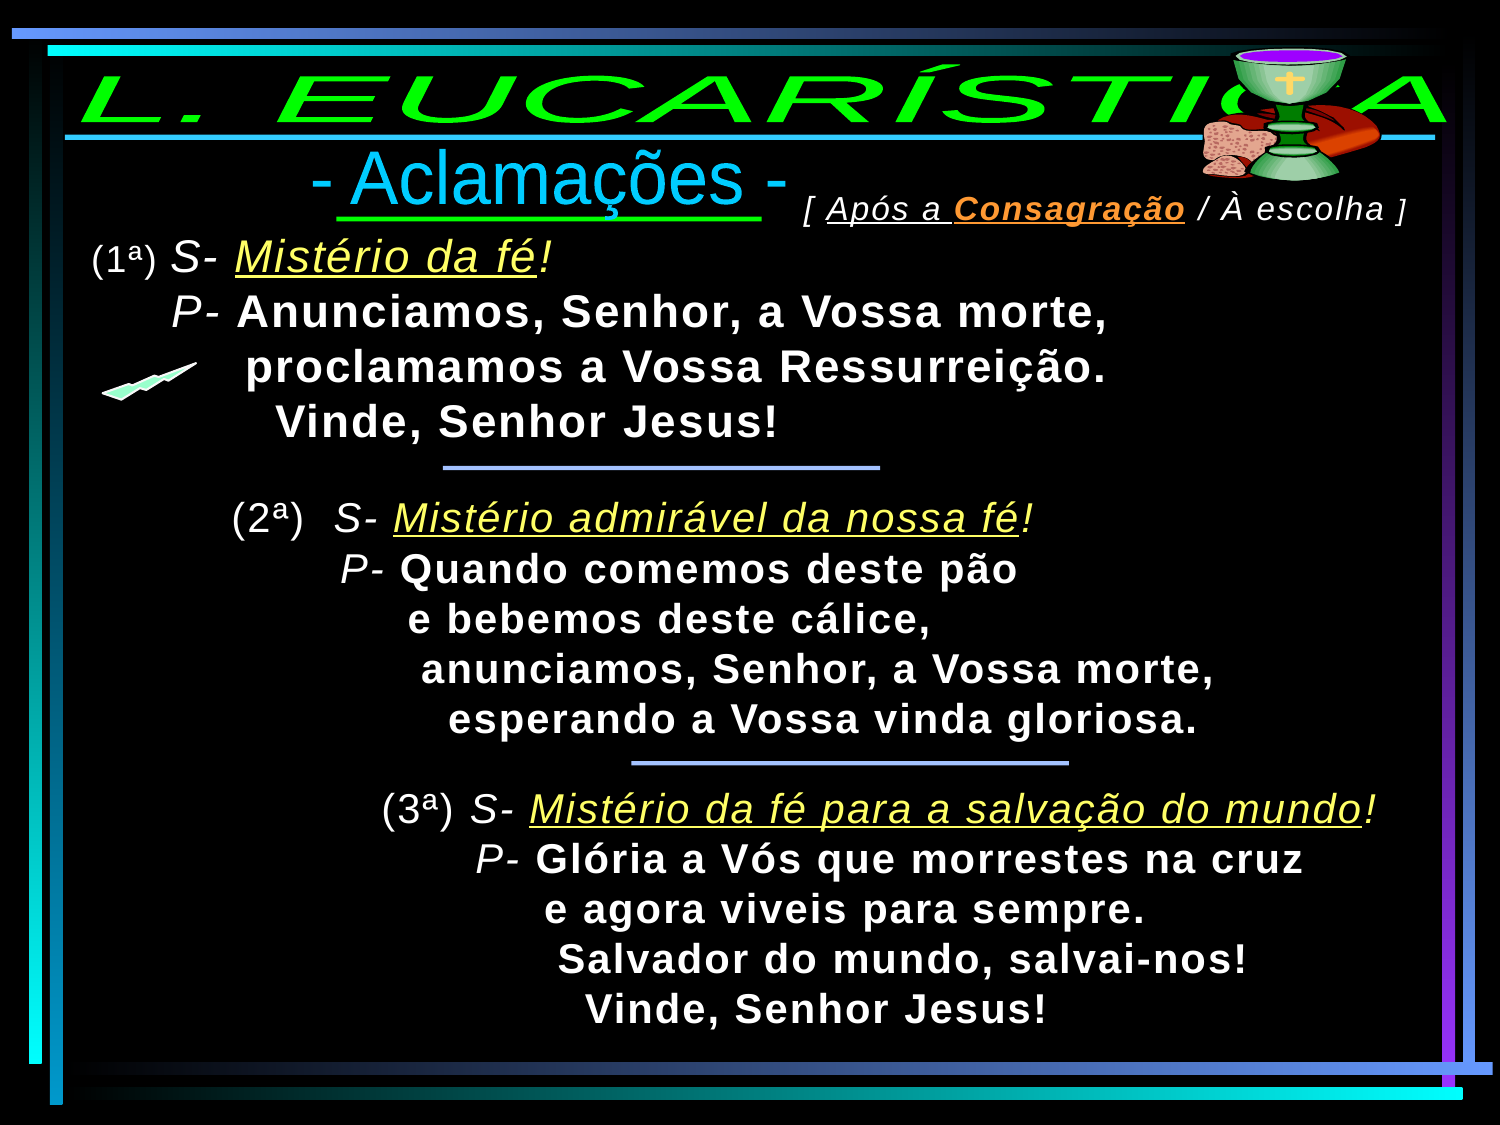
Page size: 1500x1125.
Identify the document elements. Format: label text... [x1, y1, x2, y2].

text_box [102, 363, 197, 400]
picture [1198, 40, 1388, 185]
title [ Após a Consagração / À escolha ] (1ª) S- Mistério da fé! P- Anunciamos, Senhor, a Vossa morte, proclamamos a Vossa Ressurreição. Vinde, Senhor Jesus! (2ª) S- Mistério admirável da nossa fé! P- Quando comemos deste pão e bebemos deste cálice, anunciamos, Senhor, a Vossa morte, esperando a Vossa vinda gloriosa. (3ª) S- Mistério da fé para a salvação do mundo! P- Glória a Vós que morrestes na cruz e agora viveis para sempre. Salvador do mundo, salvai-nos! Vinde, Senhor Jesus! [53, 179, 1451, 1066]
